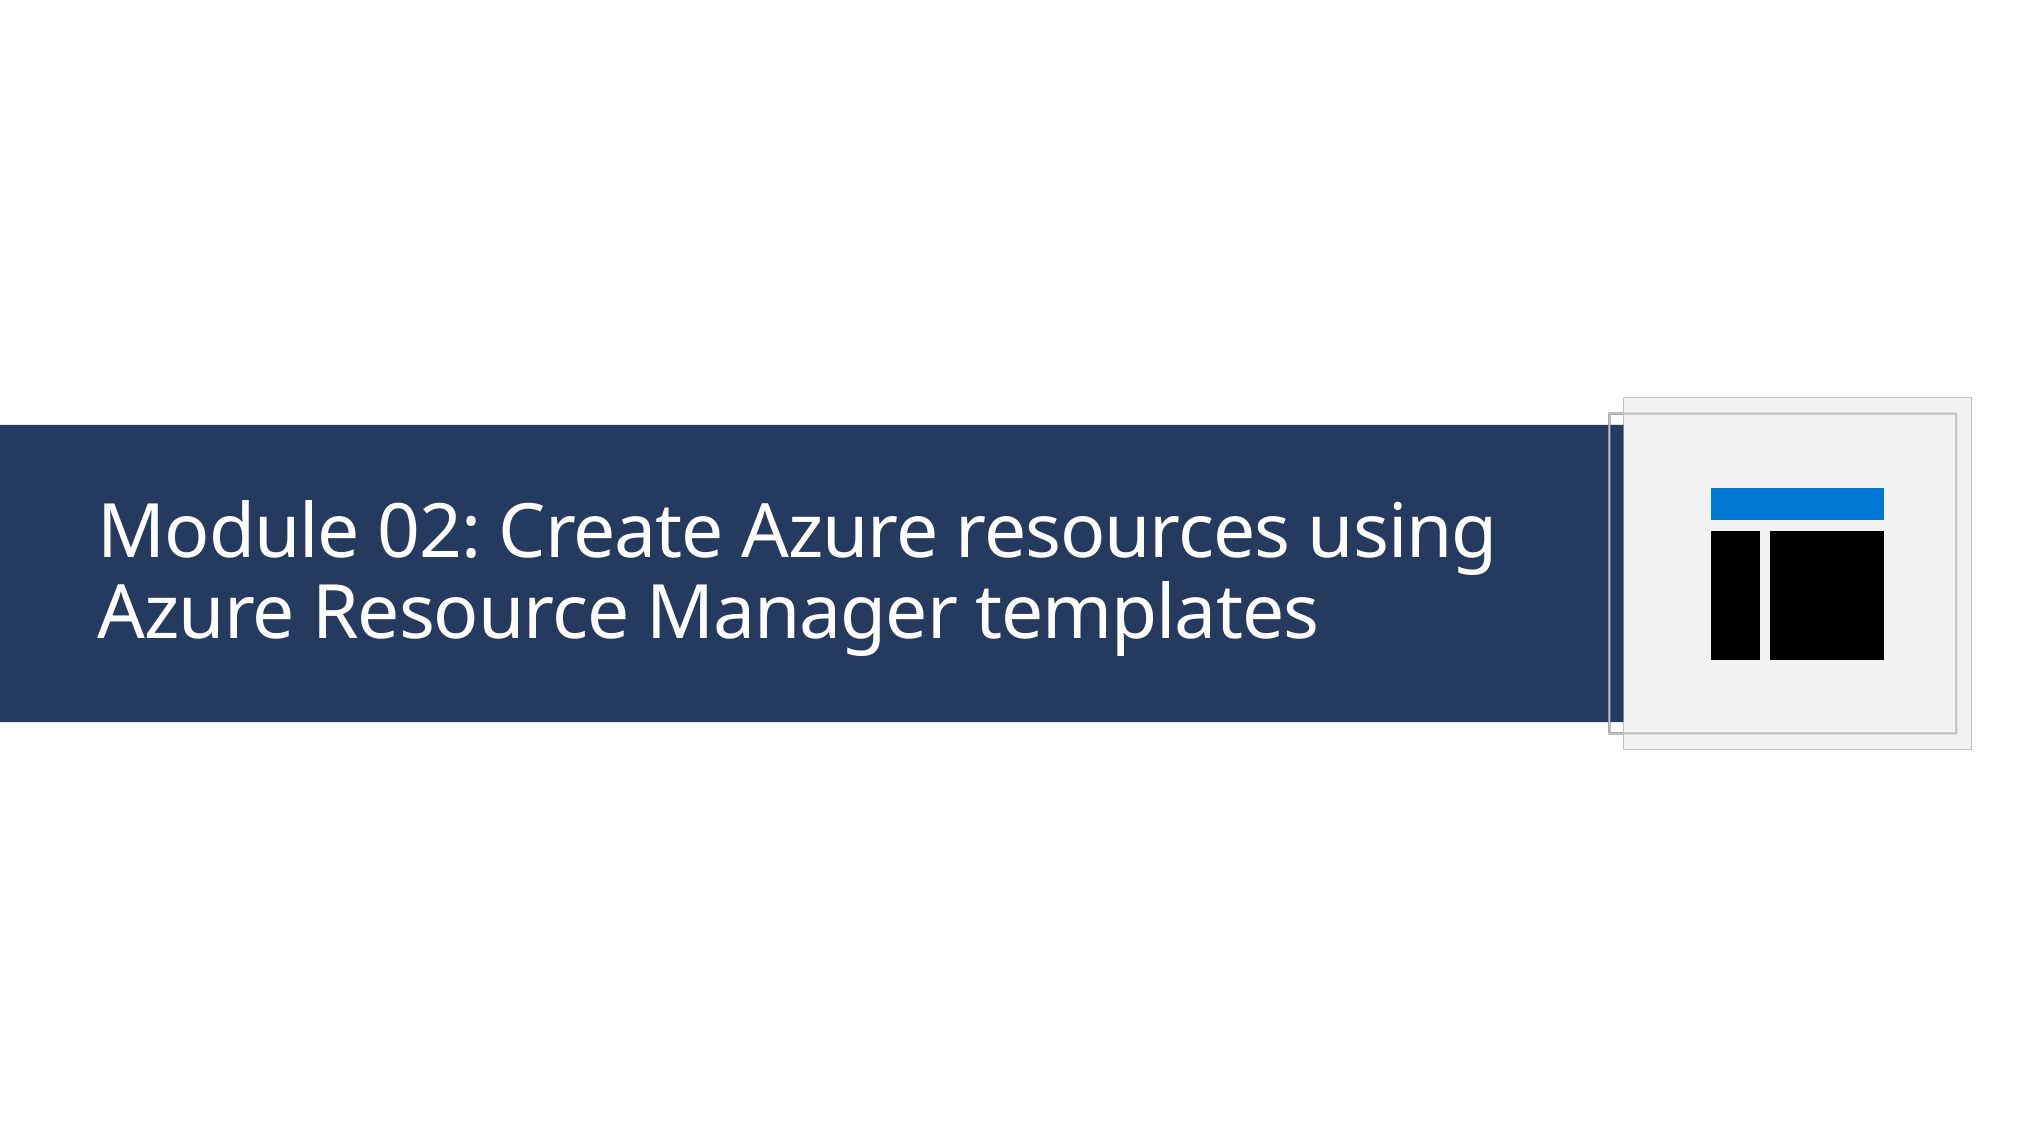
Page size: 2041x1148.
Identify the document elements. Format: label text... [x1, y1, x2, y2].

title Module 02: Create Azure resources using Azure Resource Manager templates [97, 477, 1586, 670]
picture [0, 0, 2041, 1148]
